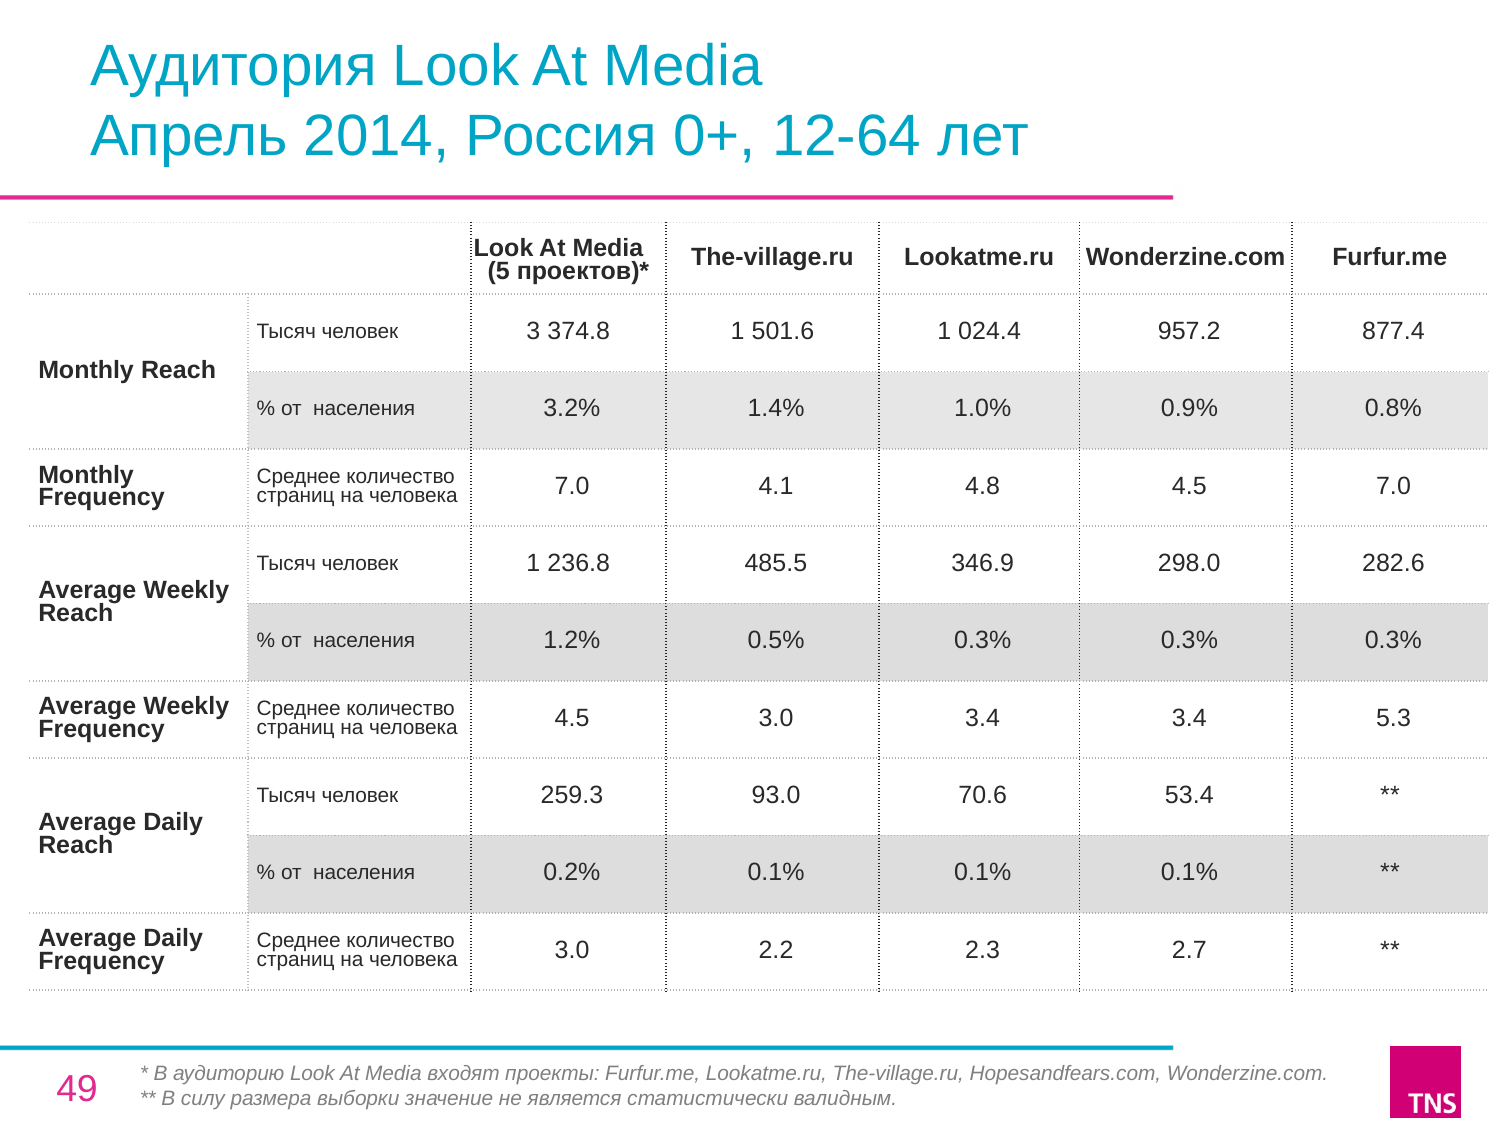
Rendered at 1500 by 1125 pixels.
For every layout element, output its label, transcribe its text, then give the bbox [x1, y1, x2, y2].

table_cell 3.0 [471, 913, 666, 990]
table_cell 2.3 [879, 913, 1080, 990]
table_header Lookatme.ru [879, 223, 1080, 294]
table_cell 4.8 [879, 449, 1080, 526]
table_cell 3.4 [1080, 681, 1292, 758]
table_cell 0.9% [1080, 372, 1292, 449]
table_cell 53.4 [1080, 758, 1292, 835]
table_cell 0.1% [1080, 835, 1292, 913]
table_cell 877.4 [1292, 294, 1488, 372]
table_cell 1.0% [879, 372, 1080, 449]
table_cell 485.5 [666, 526, 879, 603]
table_header [29, 223, 471, 294]
table_cell ** [1292, 835, 1488, 913]
table_cell 70.6 [879, 758, 1080, 835]
table_cell 0.3% [1292, 603, 1488, 681]
table_cell 0.3% [879, 603, 1080, 681]
table_header The-village.ru [666, 223, 879, 294]
table_cell 93.0 [666, 758, 879, 835]
table_cell 0.5% [666, 603, 879, 681]
title Аудитория Look At Media Апрель 2014, Россия 0+, 12-64 лет [74, 8, 1476, 187]
table_cell 3.0 [666, 681, 879, 758]
table_cell 0.3% [1080, 603, 1292, 681]
table_cell Average Weekly Frequency [29, 681, 248, 758]
table_cell Среднее количество страниц на человека [248, 681, 471, 758]
table_cell % от населения [248, 372, 471, 449]
table_cell Среднее количество страниц на человека [248, 913, 471, 990]
table_cell 1 501.6 [666, 294, 879, 372]
table_cell 0.1% [879, 835, 1080, 913]
table_cell 2.2 [666, 913, 879, 990]
table_cell % от населения [248, 603, 471, 681]
table_cell 7.0 [471, 449, 666, 526]
slide_number 49 [40, 1055, 392, 1125]
table_cell 1.2% [471, 603, 666, 681]
table_cell Среднее количество страниц на человека [248, 449, 471, 526]
table_cell ** [1292, 758, 1488, 835]
table_cell 259.3 [471, 758, 666, 835]
picture [0, 0, 1500, 1125]
table_cell 957.2 [1080, 294, 1292, 372]
table_cell 2.7 [1080, 913, 1292, 990]
table_cell 3.2% [471, 372, 666, 449]
table_cell 4.1 [666, 449, 879, 526]
table_header Wonderzine.com [1080, 223, 1292, 294]
table_cell 3 374.8 [471, 294, 666, 372]
table_cell 4.5 [1080, 449, 1292, 526]
table_cell 1 024.4 [879, 294, 1080, 372]
table_cell Тысяч человек [248, 758, 471, 835]
table_cell 3.4 [879, 681, 1080, 758]
table_cell Average Daily Frequency [29, 913, 248, 990]
table_cell 1 236.8 [471, 526, 666, 603]
table_cell 4.5 [471, 681, 666, 758]
table_cell 298.0 [1080, 526, 1292, 603]
table_cell 7.0 [1292, 449, 1488, 526]
table_cell 5.3 [1292, 681, 1488, 758]
table_cell Average Daily Reach [29, 758, 248, 913]
table_cell Тысяч человек [248, 526, 471, 603]
table_cell Average Weekly Reach [29, 526, 248, 681]
table_cell 0.1% [666, 835, 879, 913]
table_cell 0.8% [1292, 372, 1488, 449]
table_cell Monthly Frequency [29, 449, 248, 526]
table_cell 0.2% [471, 835, 666, 913]
table_cell ** [1292, 913, 1488, 990]
table_header Furfur.me [1292, 223, 1488, 294]
table_cell Тысяч человек [248, 294, 471, 372]
table_cell Monthly Reach [29, 294, 248, 449]
table_cell 1.4% [666, 372, 879, 449]
table_cell 346.9 [879, 526, 1080, 603]
text_box * В аудиторию Look At Media входят проекты: Furfur.me, Lookatme.ru, The-village.ru, Hopesandfears.com, Wonderzine.com. ** В силу размера выборки значение не является статистически валидным. [124, 1052, 1463, 1117]
table_cell 282.6 [1292, 526, 1488, 603]
table_cell % от населения [248, 835, 471, 913]
table_header Look At Media (5 проектов)* [471, 223, 666, 294]
